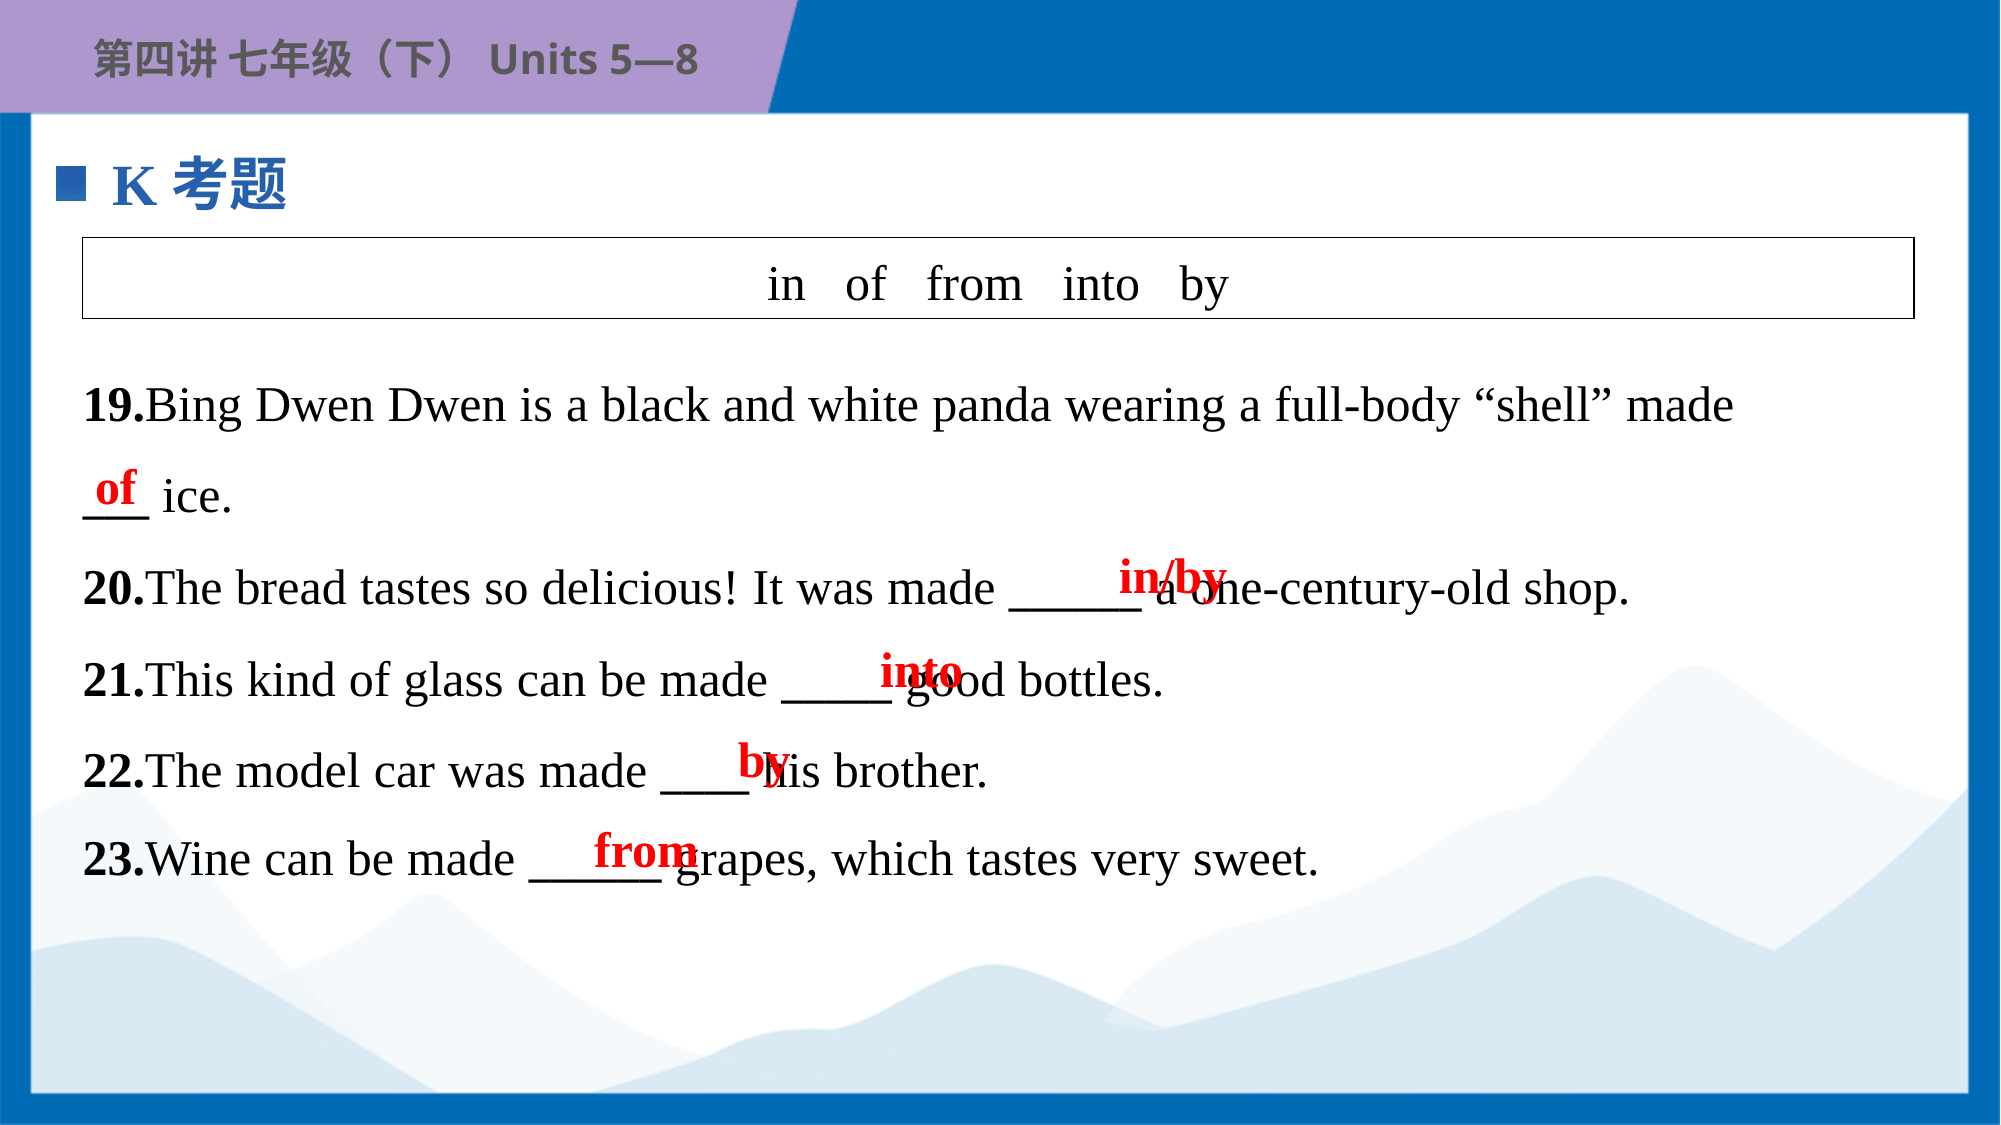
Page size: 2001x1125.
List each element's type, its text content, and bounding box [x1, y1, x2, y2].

text_box from [576, 789, 717, 869]
text_box 19.Bing Dwen Dwen is a black and white panda wearing a full-body “shell” made ___ ice. 20.The bread tastes so delicious! It was made ______ a one-century-old shop. 21.This kind of glass can be made _____ good bottles. 22.The model car was made ____ his brother. 23.Wine can be made ______ grapes, which tastes very sweet. [82, 339, 1917, 876]
text_box into [862, 609, 982, 689]
text_box by [719, 699, 809, 778]
text_box of [76, 426, 155, 506]
table_header in of from into by [83, 238, 1913, 318]
picture [0, 0, 2000, 1125]
text_box in/by [1100, 516, 1246, 595]
text_box K考题 [112, 146, 1917, 217]
